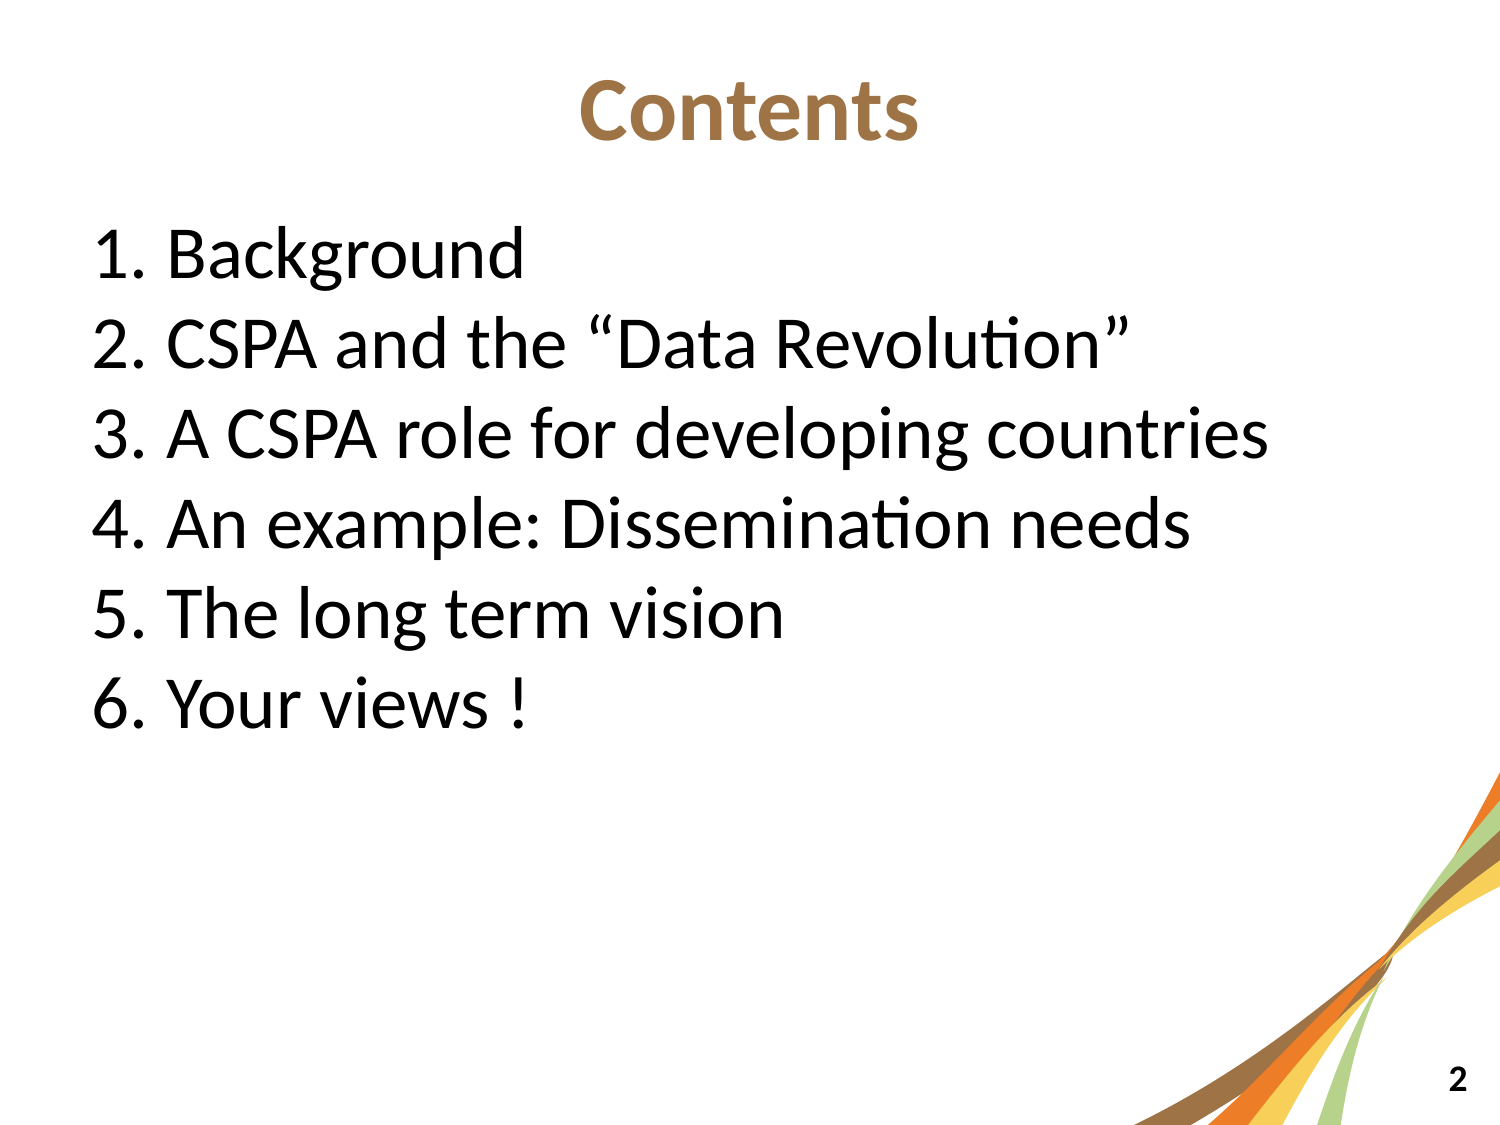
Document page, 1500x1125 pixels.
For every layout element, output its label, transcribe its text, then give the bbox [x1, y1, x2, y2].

text_box Contents [0, 0, 1500, 208]
text_box Background CSPA and the “Data Revolution” A CSPA role for developing countries An example: Dissemination needs The long term vision Your views ! [76, 208, 1459, 917]
